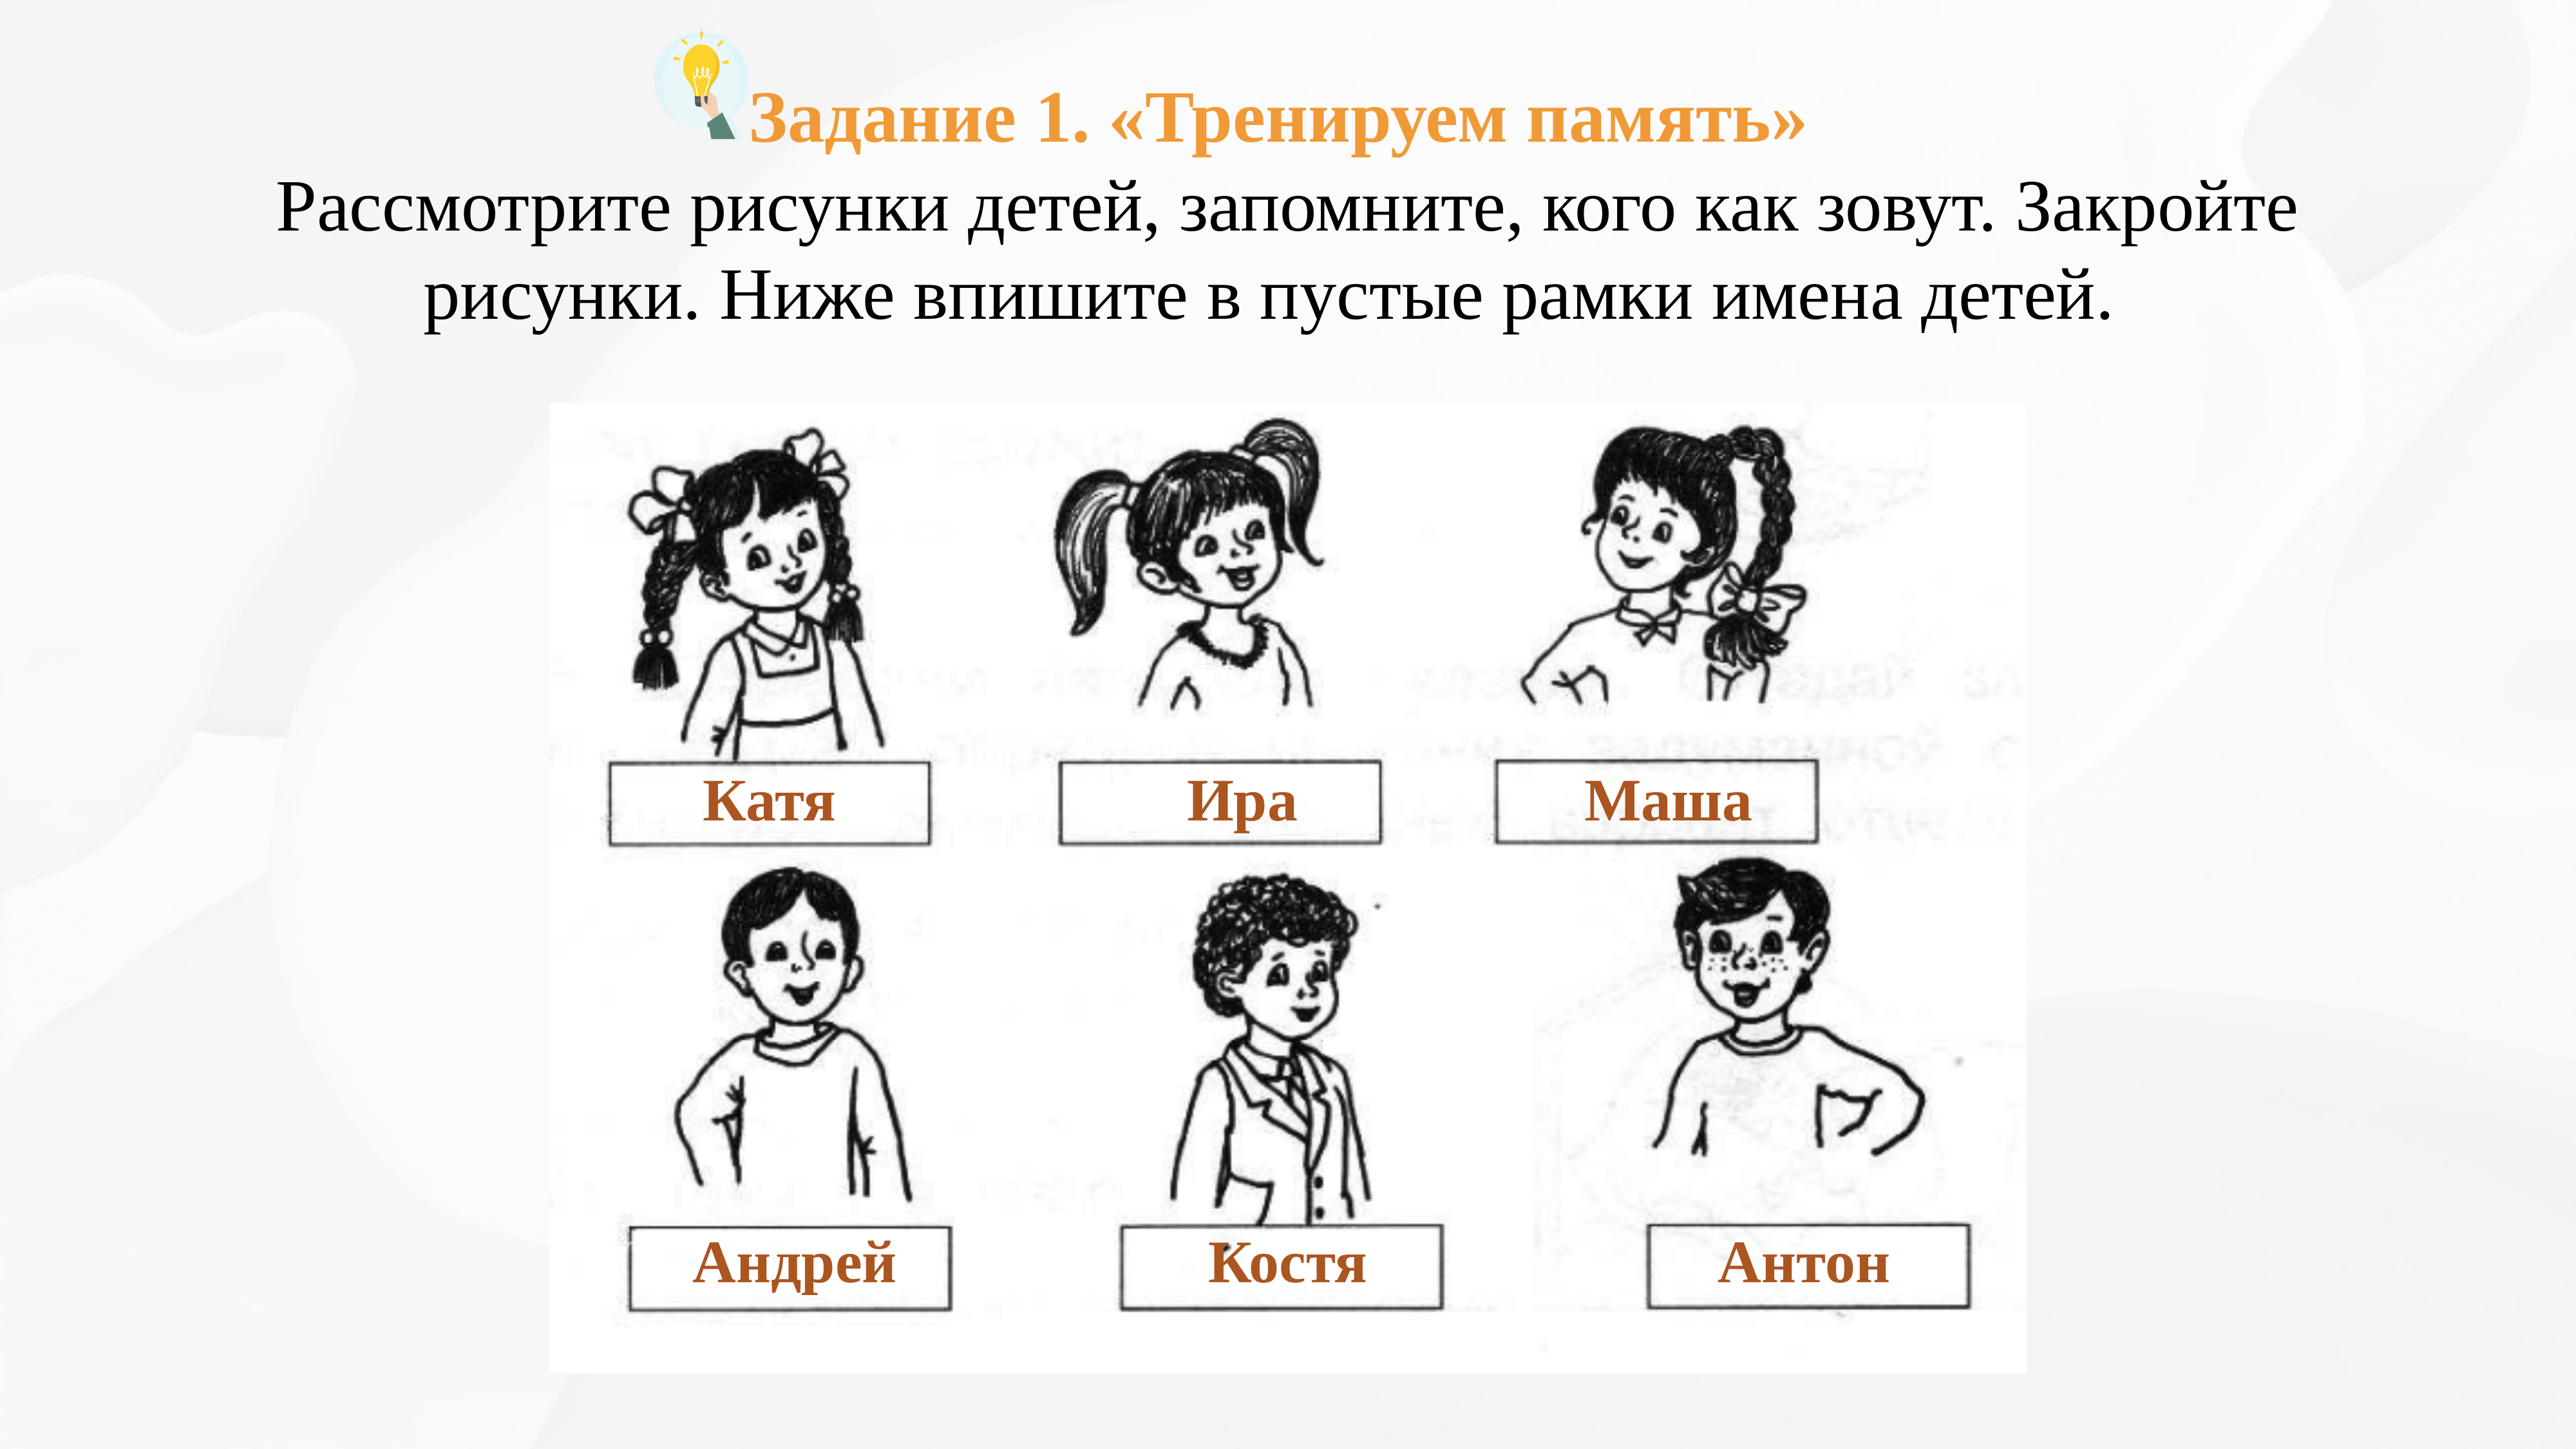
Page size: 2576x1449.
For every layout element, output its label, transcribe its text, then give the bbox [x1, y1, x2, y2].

picture [0, 0, 2576, 1449]
text_box Задание 1. «Тренируем память» Рассмотрите рисунки детей, запомните, кого как зовут. Закройте рисунки. Ниже впишите в пустые рамки имена детей. [153, 64, 2423, 338]
